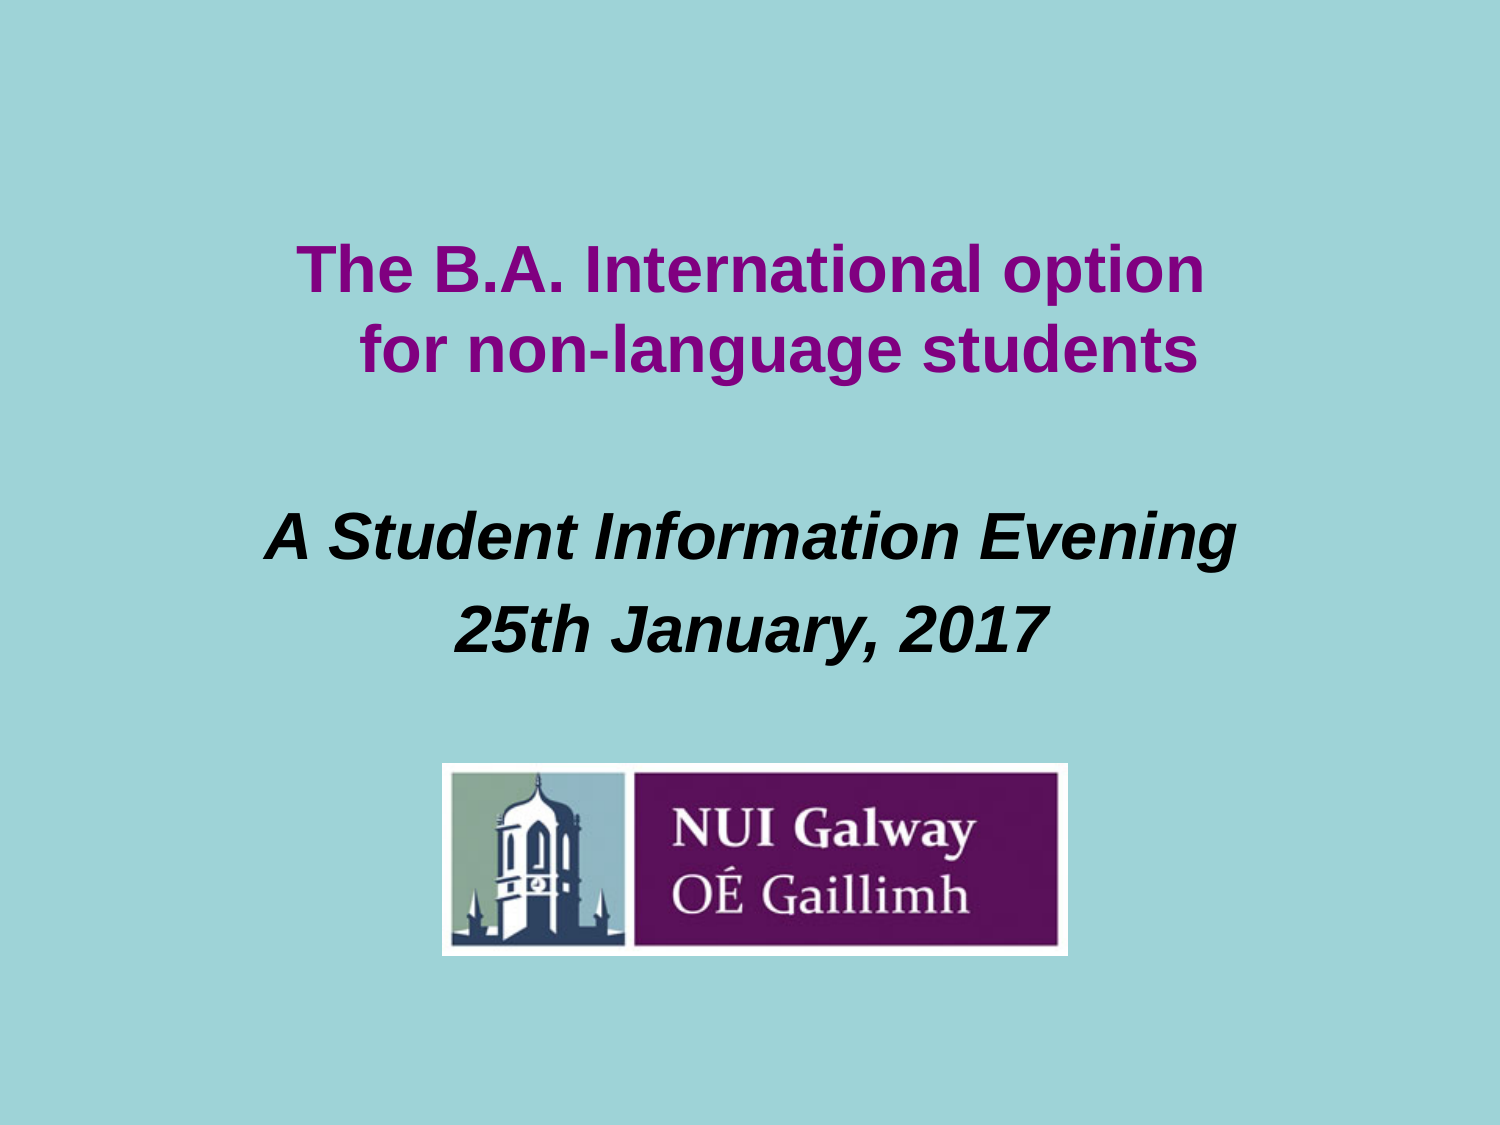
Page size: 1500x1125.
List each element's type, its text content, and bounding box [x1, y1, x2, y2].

list The B.A. International option for non-language students A Student Information Evening 25th January, 2017 [76, 125, 1428, 1006]
picture [442, 762, 1069, 956]
